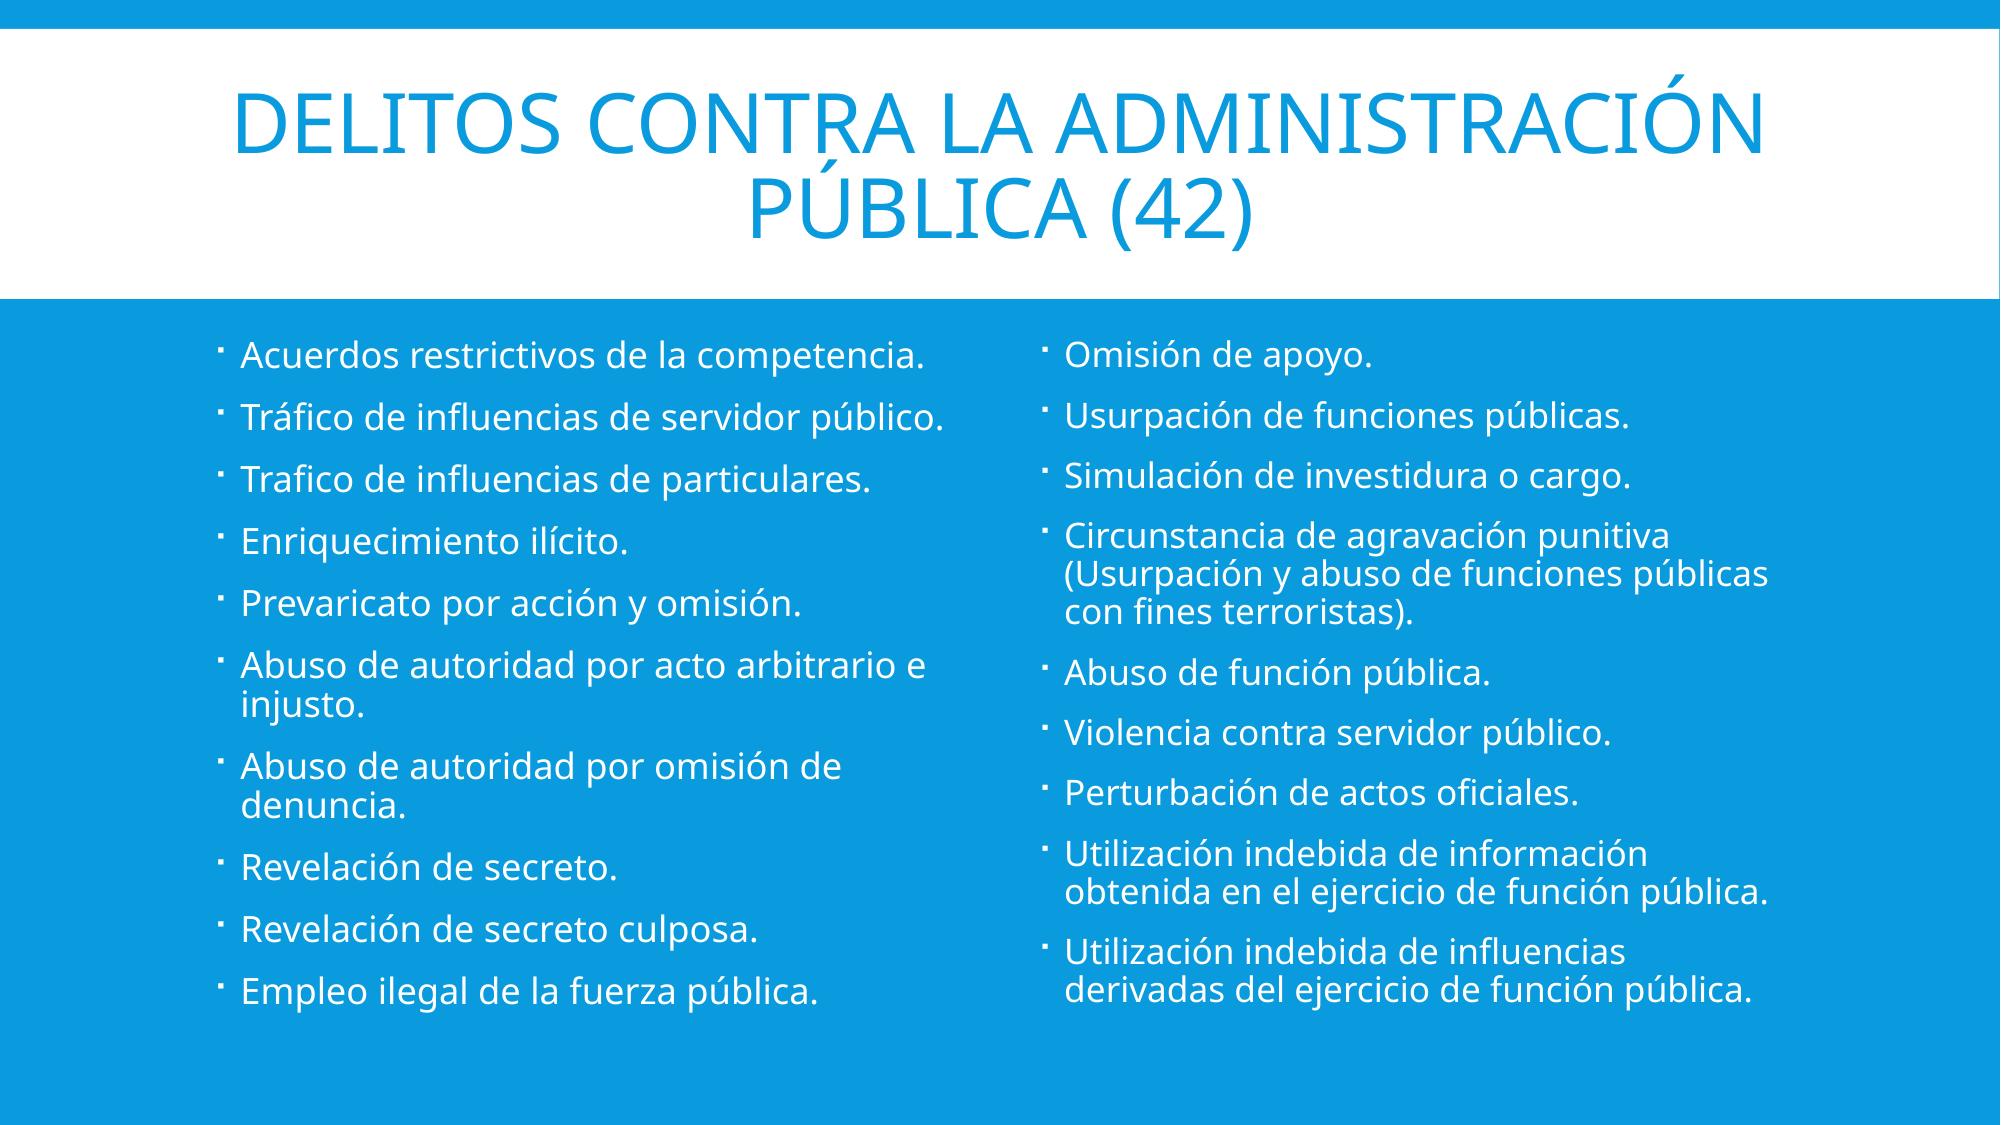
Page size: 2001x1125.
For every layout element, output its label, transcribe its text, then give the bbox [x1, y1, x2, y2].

list Acuerdos restrictivos de la competencia. Tráfico de influencias de servidor público. Trafico de influencias de particulares. Enriquecimiento ilícito. Prevaricato por acción y omisión. Abuso de autoridad por acto arbitrario e injusto. Abuso de autoridad por omisión de denuncia. Revelación de secreto. Revelación de secreto culposa. Empleo ilegal de la fuerza pública. [197, 329, 978, 1021]
title Delitos contra la administración pública (42) [197, 46, 1803, 294]
list Omisión de apoyo. Usurpación de funciones públicas. Simulación de investidura o cargo. Circunstancia de agravación punitiva (Usurpación y abuso de funciones públicas con fines terroristas). Abuso de función pública. Violencia contra servidor público. Perturbación de actos oficiales. Utilización indebida de información obtenida en el ejercicio de función pública. Utilización indebida de influencias derivadas del ejercicio de función pública. [1022, 329, 1803, 1021]
